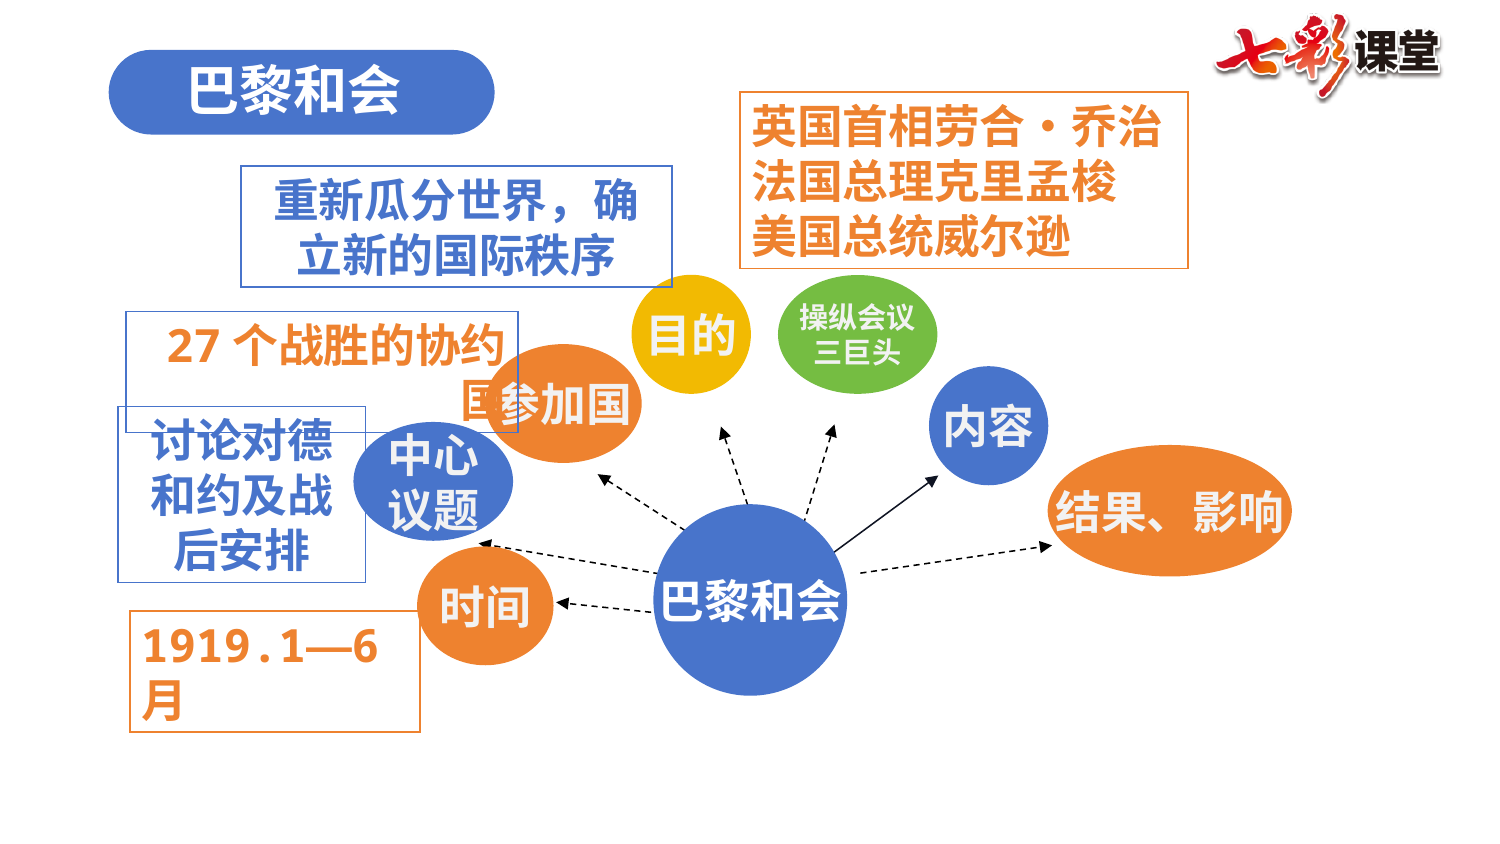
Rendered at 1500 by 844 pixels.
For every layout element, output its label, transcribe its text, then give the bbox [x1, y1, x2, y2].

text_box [476, 421, 1049, 591]
text_box 中心 议题 [366, 421, 476, 541]
text_box 英国首相劳合•乔治 法国总理克里孟梭 美国总统威尔逊 [739, 92, 1189, 269]
text_box 操纵会议 三巨头 [777, 275, 938, 394]
picture [1210, 8, 1447, 104]
text_box 1919.1—6月 [129, 611, 420, 733]
text_box 内容 [929, 366, 1049, 421]
text_box 27个战胜的协约国 [125, 311, 518, 433]
text_box 时间 [417, 546, 554, 666]
text_box 目的 [631, 274, 751, 394]
text_box 结果、影响 [1049, 444, 1292, 577]
text_box 重新瓜分世界，确立新的国际秩序 [240, 166, 672, 288]
text_box 巴黎和会 [653, 591, 848, 696]
text_box [556, 597, 574, 610]
text_box 讨论对德和约及战后安排 [118, 406, 366, 583]
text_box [108, 49, 496, 136]
text_box 参加国 [518, 344, 642, 421]
